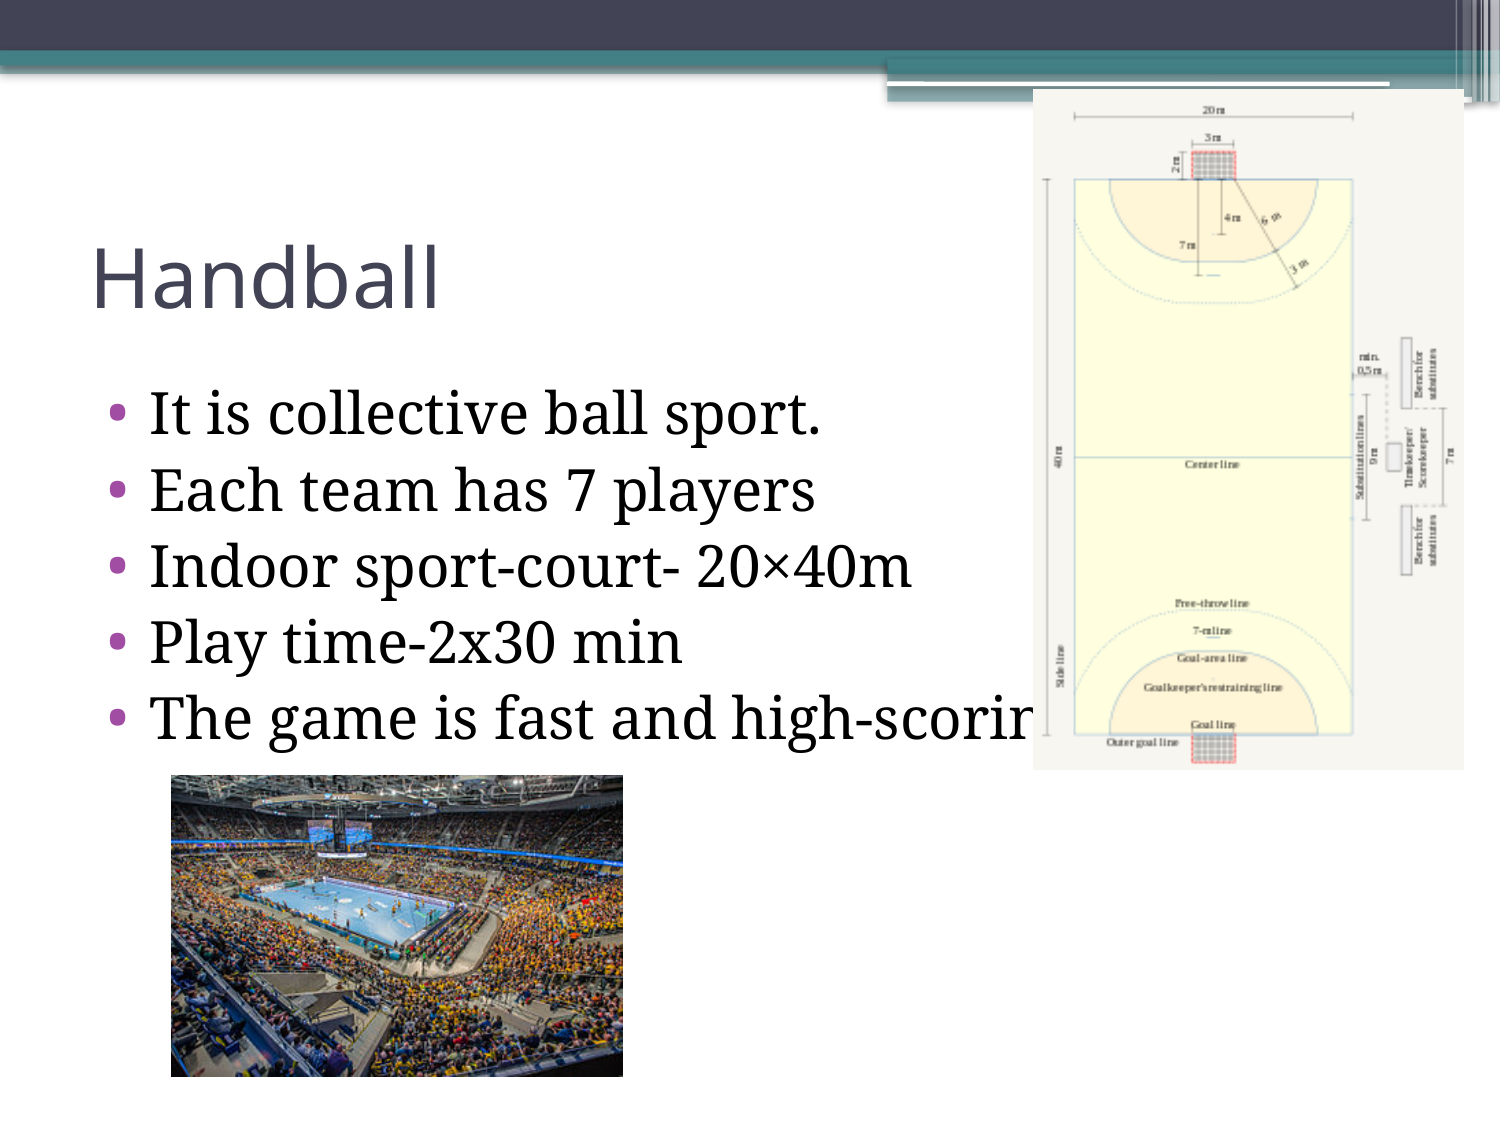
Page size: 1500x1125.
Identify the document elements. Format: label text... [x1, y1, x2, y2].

picture [170, 774, 624, 1077]
list It is collective ball sport. Each team has 7 players Indoor sport-court- 20×40m Play time-2x30 min The game is fast and high-scoring [75, 368, 1425, 1079]
picture [1033, 89, 1464, 770]
title Handball [75, 187, 1026, 363]
